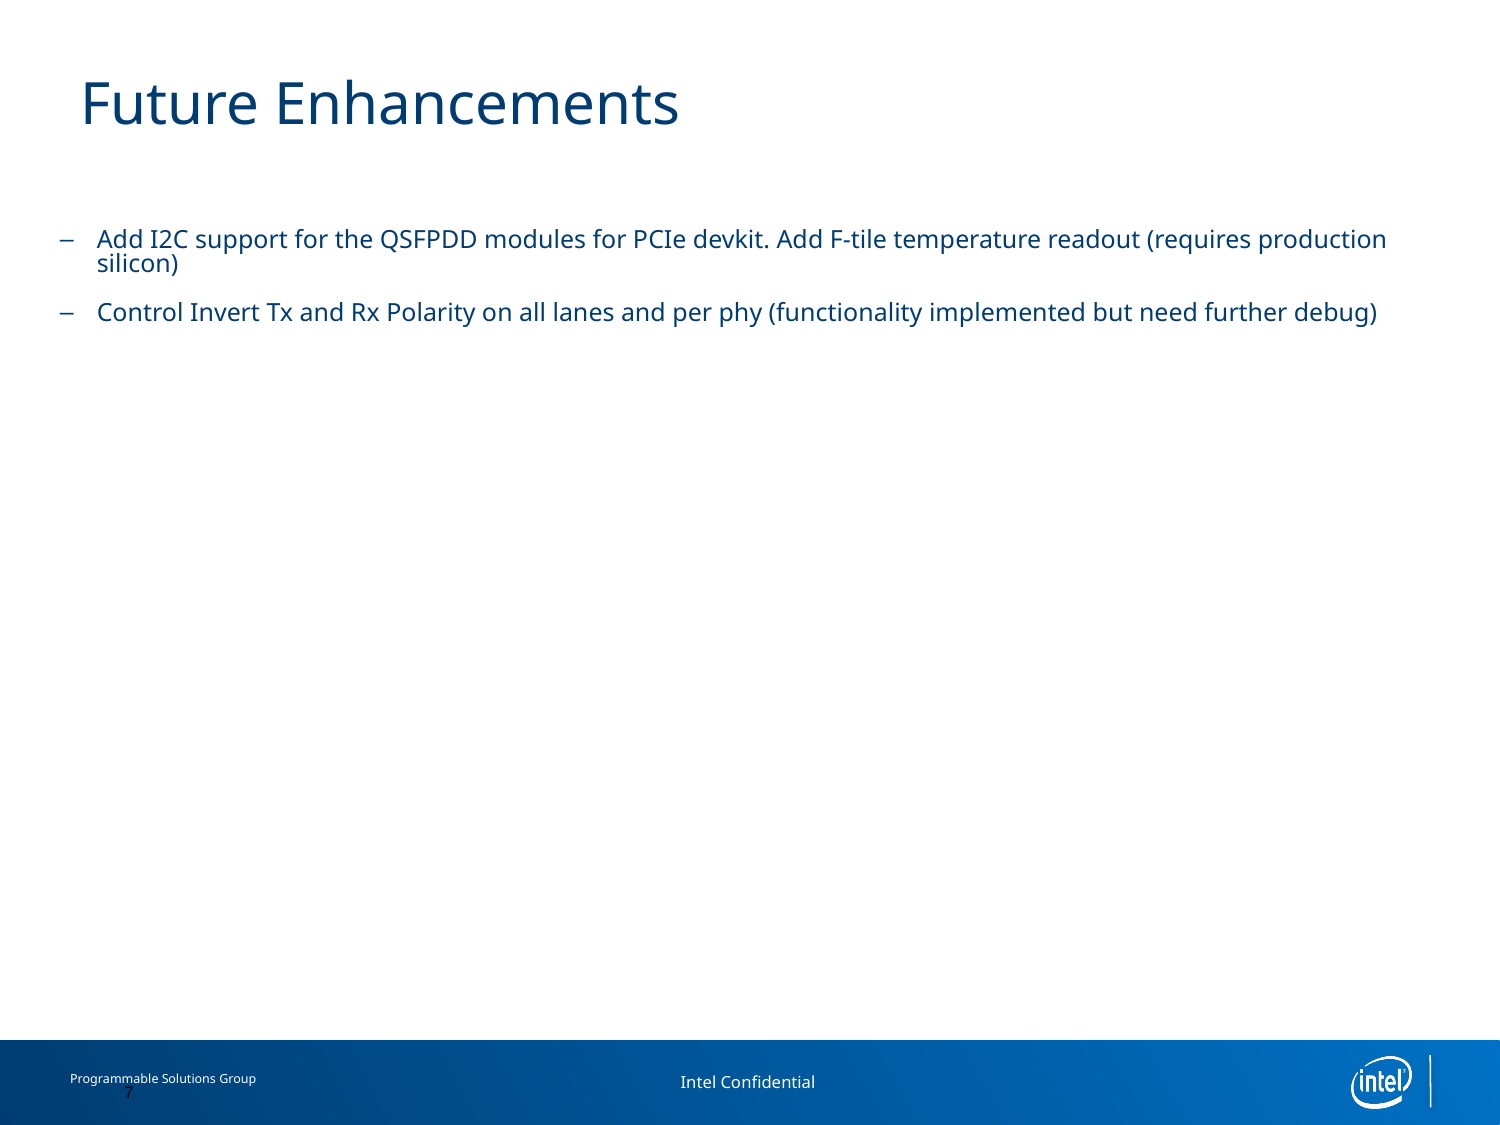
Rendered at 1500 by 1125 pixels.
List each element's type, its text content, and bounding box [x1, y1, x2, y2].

title Future Enhancements [80, 65, 1458, 194]
list Add I2C support for the QSFPDD modules for PCIe devkit. Add F-tile temperature readout (requires production silicon) Control Invert Tx and Rx Polarity on all lanes and per phy (functionality implemented but need further debug) [59, 174, 1441, 939]
picture [1351, 1056, 1412, 1109]
slide_number 7 [19, 1069, 134, 1116]
